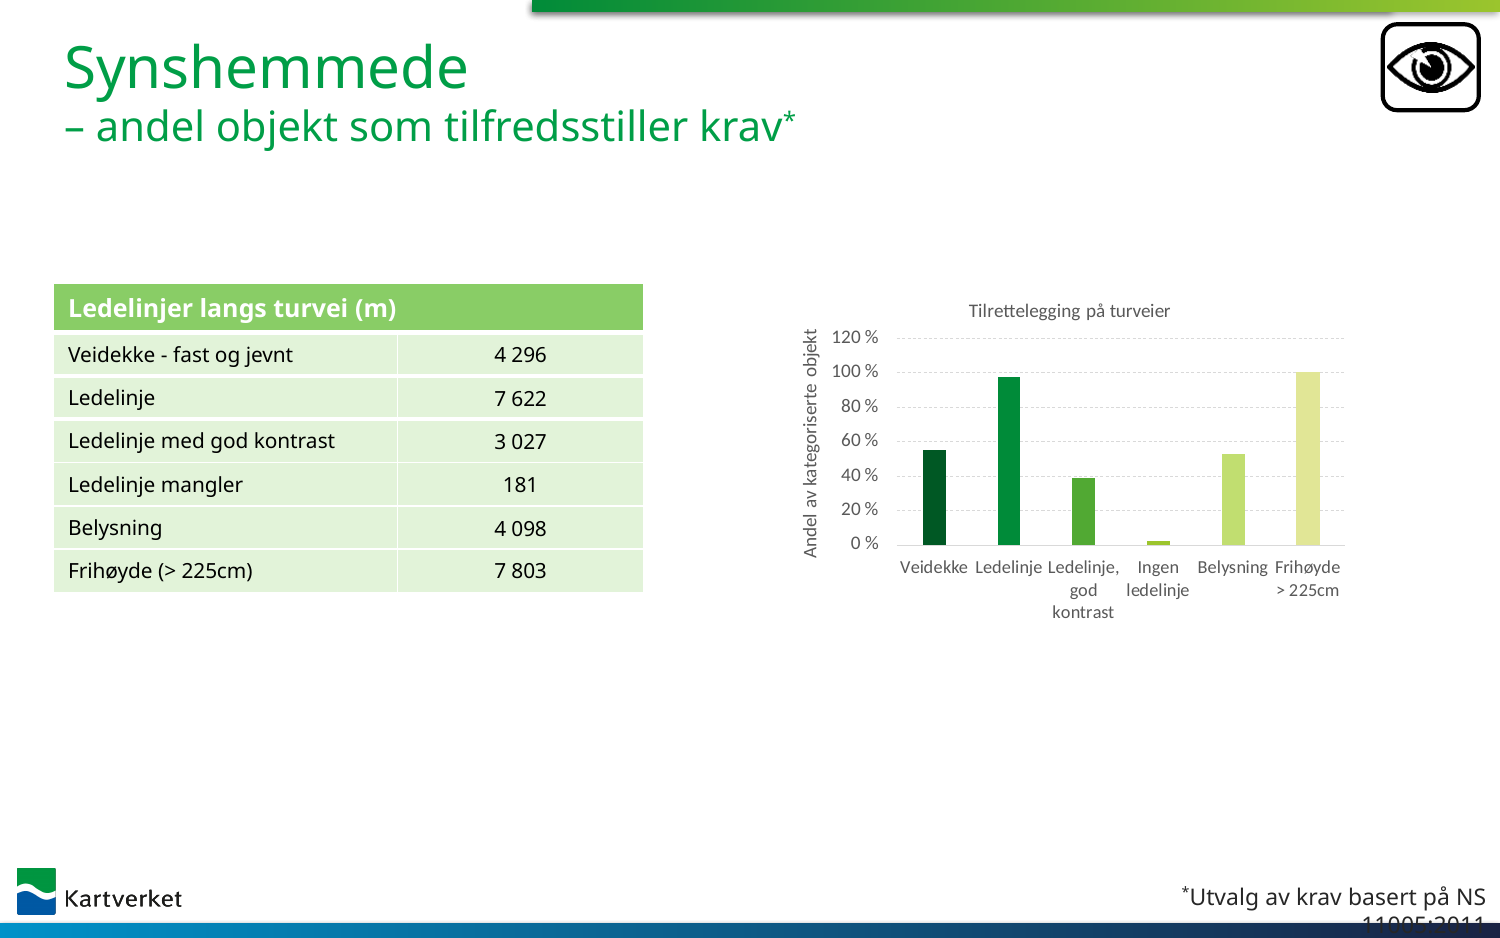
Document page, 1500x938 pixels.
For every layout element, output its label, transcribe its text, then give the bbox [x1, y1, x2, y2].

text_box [1382, 24, 1480, 111]
table_cell 7 803 [398, 550, 643, 592]
table_cell Ledelinje [54, 378, 397, 417]
table_cell Ledelinje med god kontrast [54, 421, 397, 462]
table_cell 4 296 [398, 335, 643, 374]
table_cell Frihøyde (> 225cm) [54, 550, 397, 592]
table_cell Belysning [54, 507, 397, 548]
table_header Ledelinjer langs turvei (m) [54, 284, 643, 330]
table_cell 181 [398, 463, 643, 505]
table_cell Veidekke - fast og jevnt [54, 335, 397, 374]
table_cell 7 622 [398, 378, 643, 417]
text_box *Utvalg av krav basert på NS 11005:2011 [1068, 873, 1500, 938]
picture [791, 291, 1348, 630]
table_cell 4 098 [398, 507, 643, 548]
table_cell Ledelinje mangler [54, 463, 397, 505]
text_box Synshemmede – andel objekt som tilfredsstiller krav* [49, 24, 1431, 158]
table_cell 3 027 [398, 421, 643, 462]
